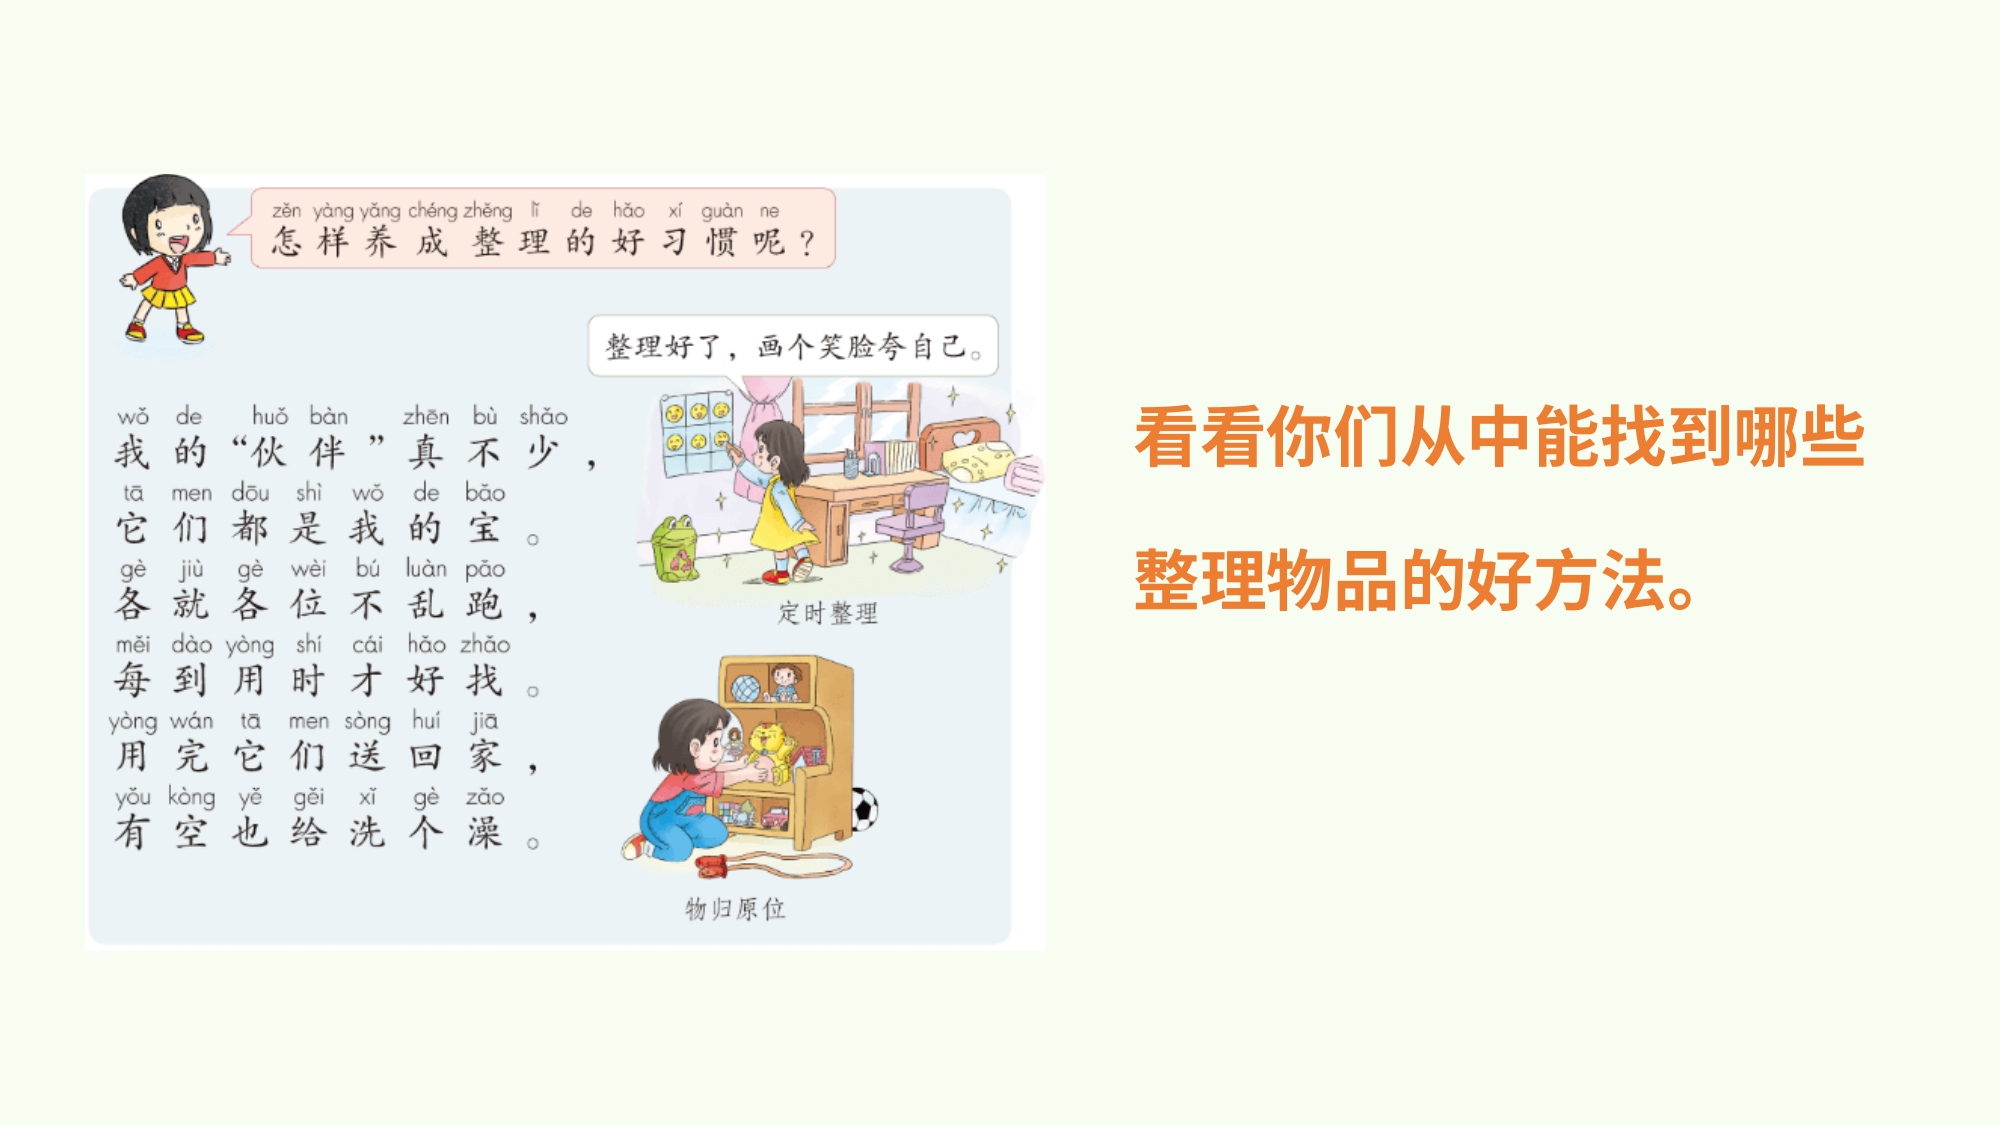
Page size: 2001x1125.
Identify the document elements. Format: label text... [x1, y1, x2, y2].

picture [85, 174, 1046, 951]
text_box 看看你们从中能找到哪些整理物品的好方法。 [1118, 323, 1910, 626]
